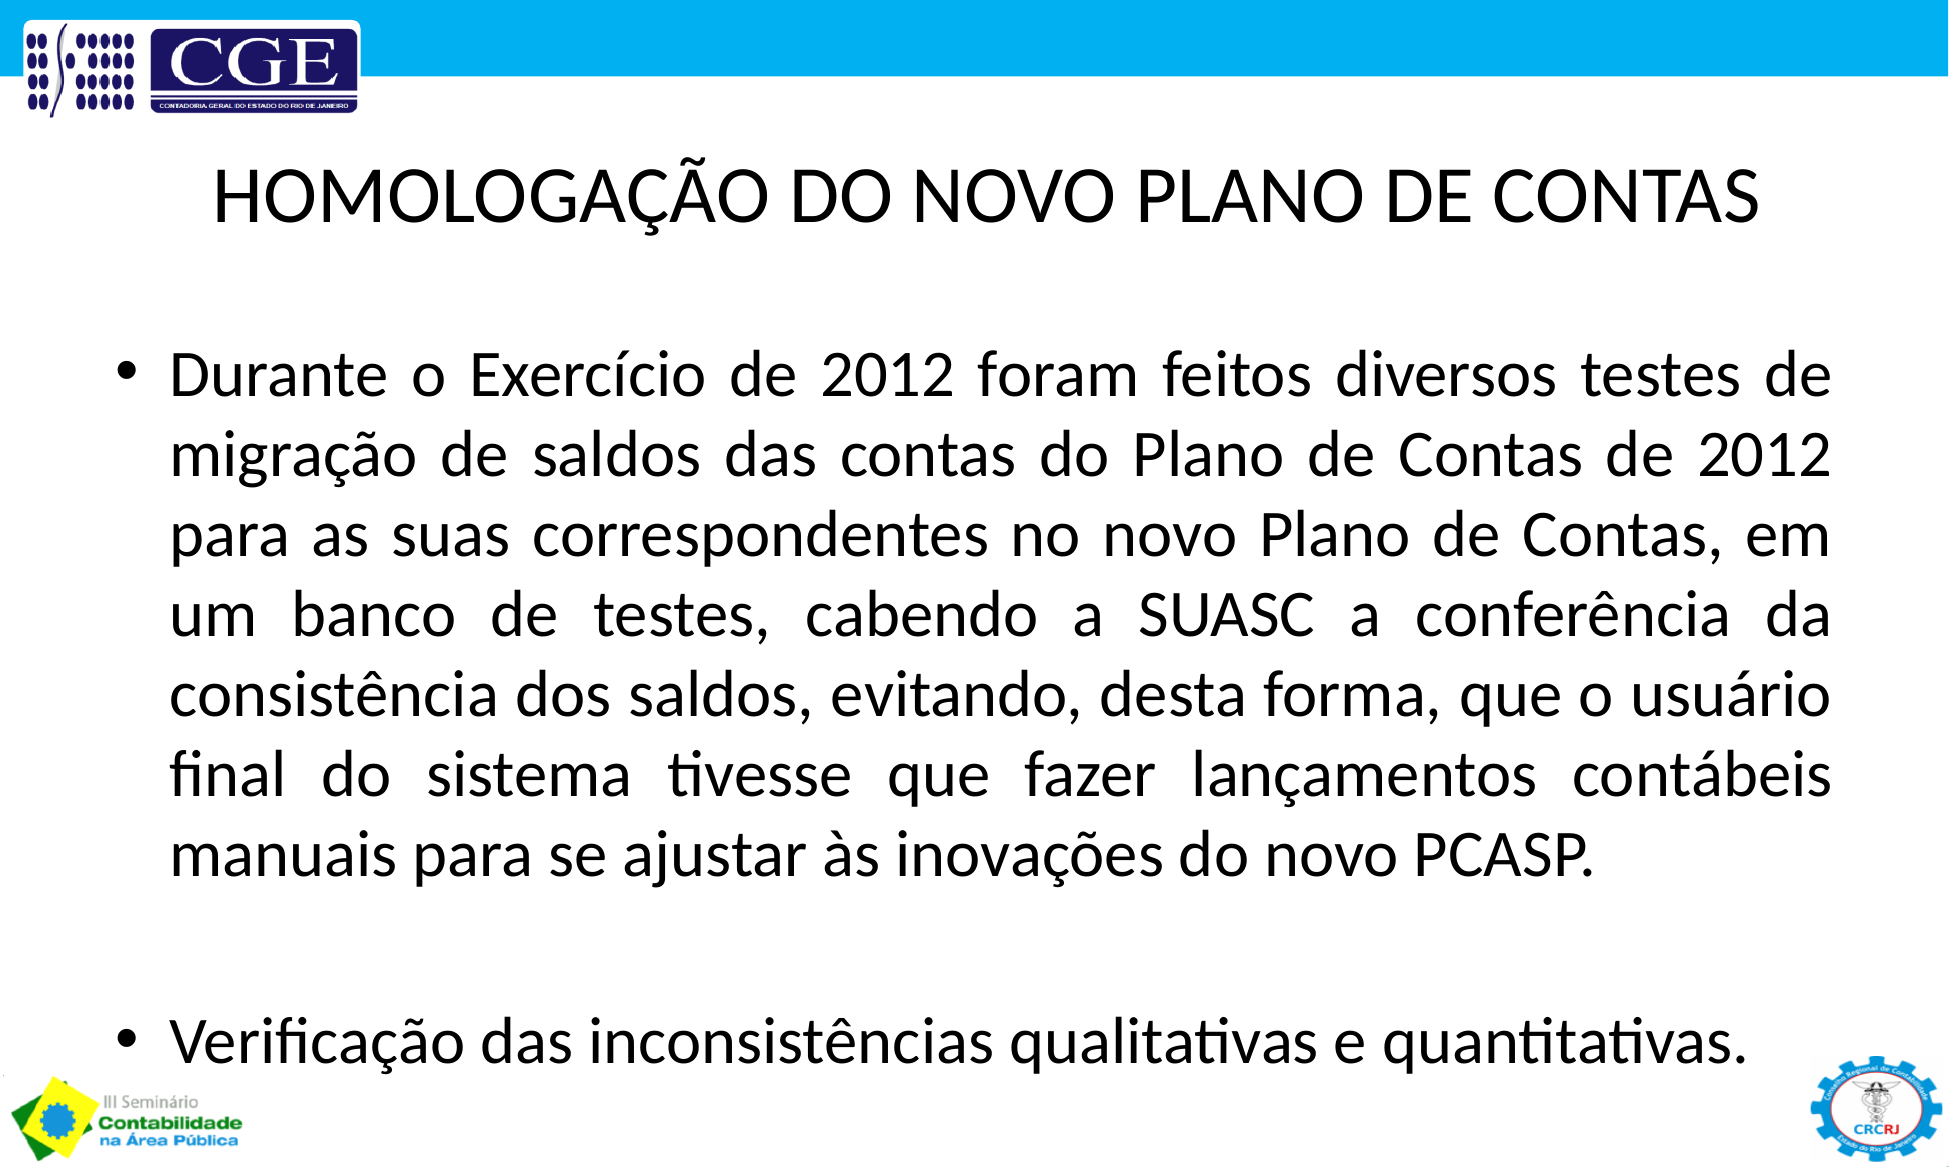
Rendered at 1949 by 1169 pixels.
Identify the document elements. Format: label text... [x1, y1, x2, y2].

picture [23, 20, 361, 118]
picture [3, 1075, 254, 1168]
picture [1803, 1056, 1949, 1167]
picture [1852, 1056, 1870, 1066]
text_box Durante o Exercício de 2012 foram feitos diversos testes de migração de saldos das contas do Plano de Contas de 2012 para as suas correspondentes no novo Plano de Contas, em um banco de testes, cabendo a SUASC a conferência da consistência dos saldos, evitando, desta forma, que o usuário final do sistema tivesse que fazer lançamentos contábeis manuais para se ajustar às inovações do novo PCASP. Verificação das inconsistências qualitativas e quantitativas. [97, 320, 1852, 1100]
text_box HOMOLOGAÇÃO DO NOVO PLANO DE CONTAS [110, 131, 1865, 327]
